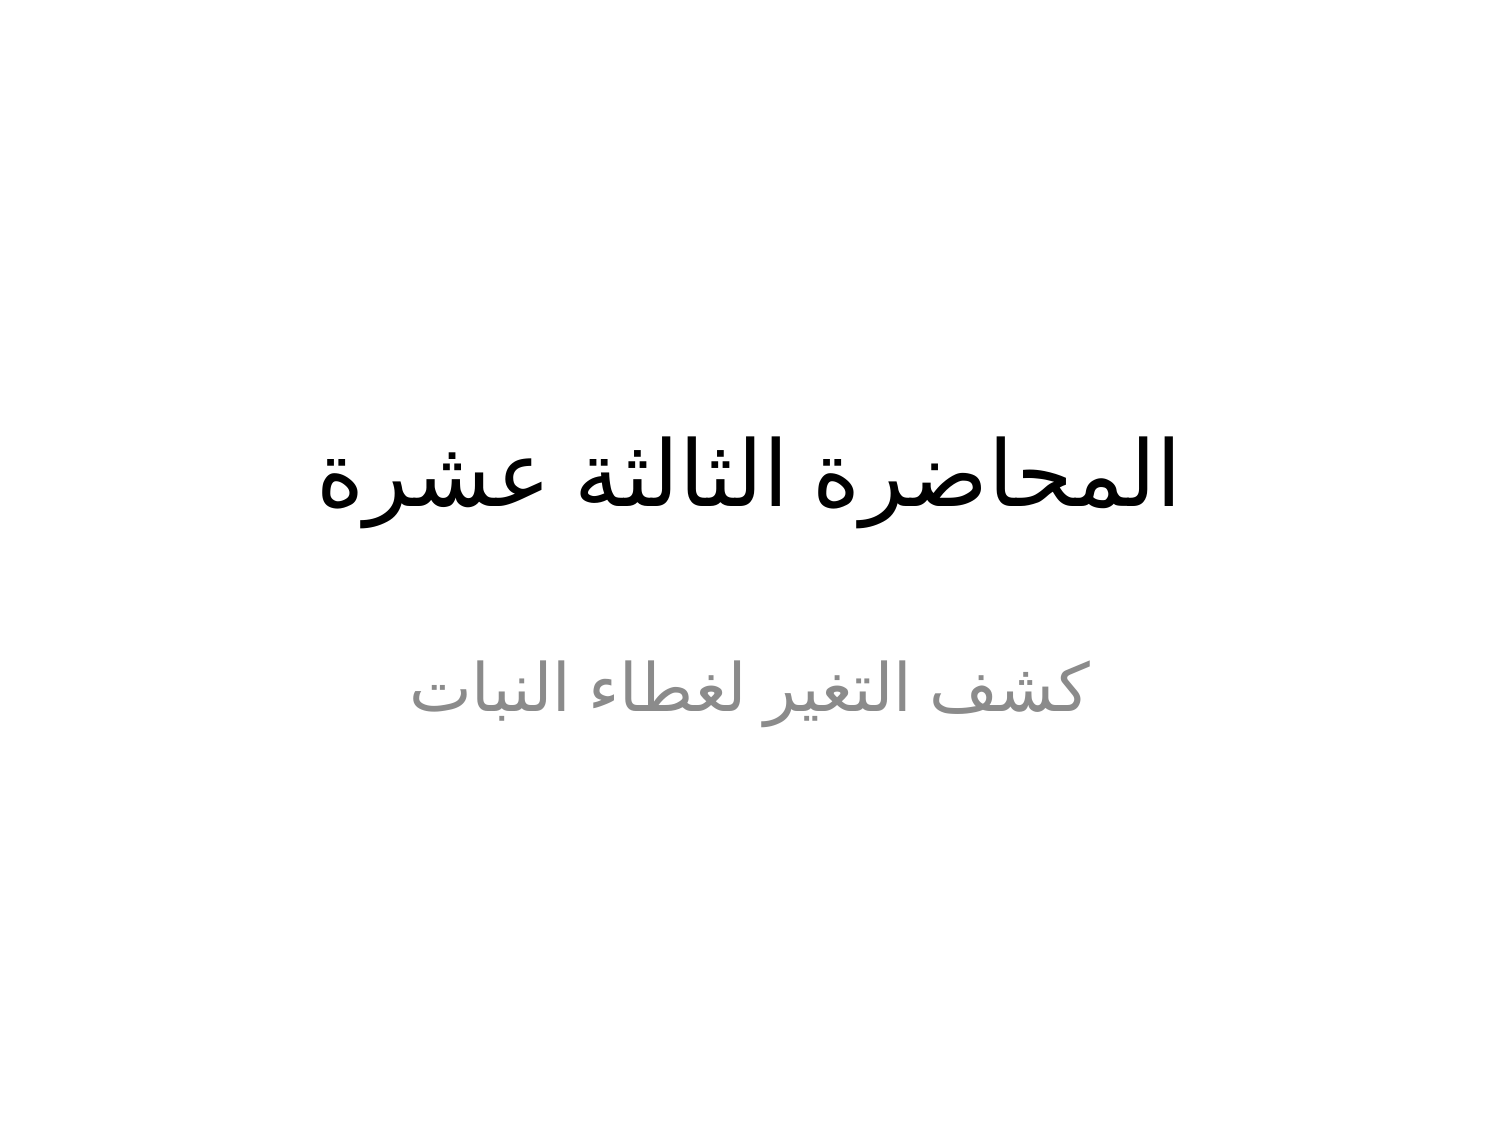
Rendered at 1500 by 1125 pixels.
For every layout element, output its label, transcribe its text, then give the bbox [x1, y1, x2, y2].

title المحاضرة الثالثة عشرة [112, 349, 1388, 591]
subtitle كشف التغير لغطاء النبات [225, 637, 1275, 925]
